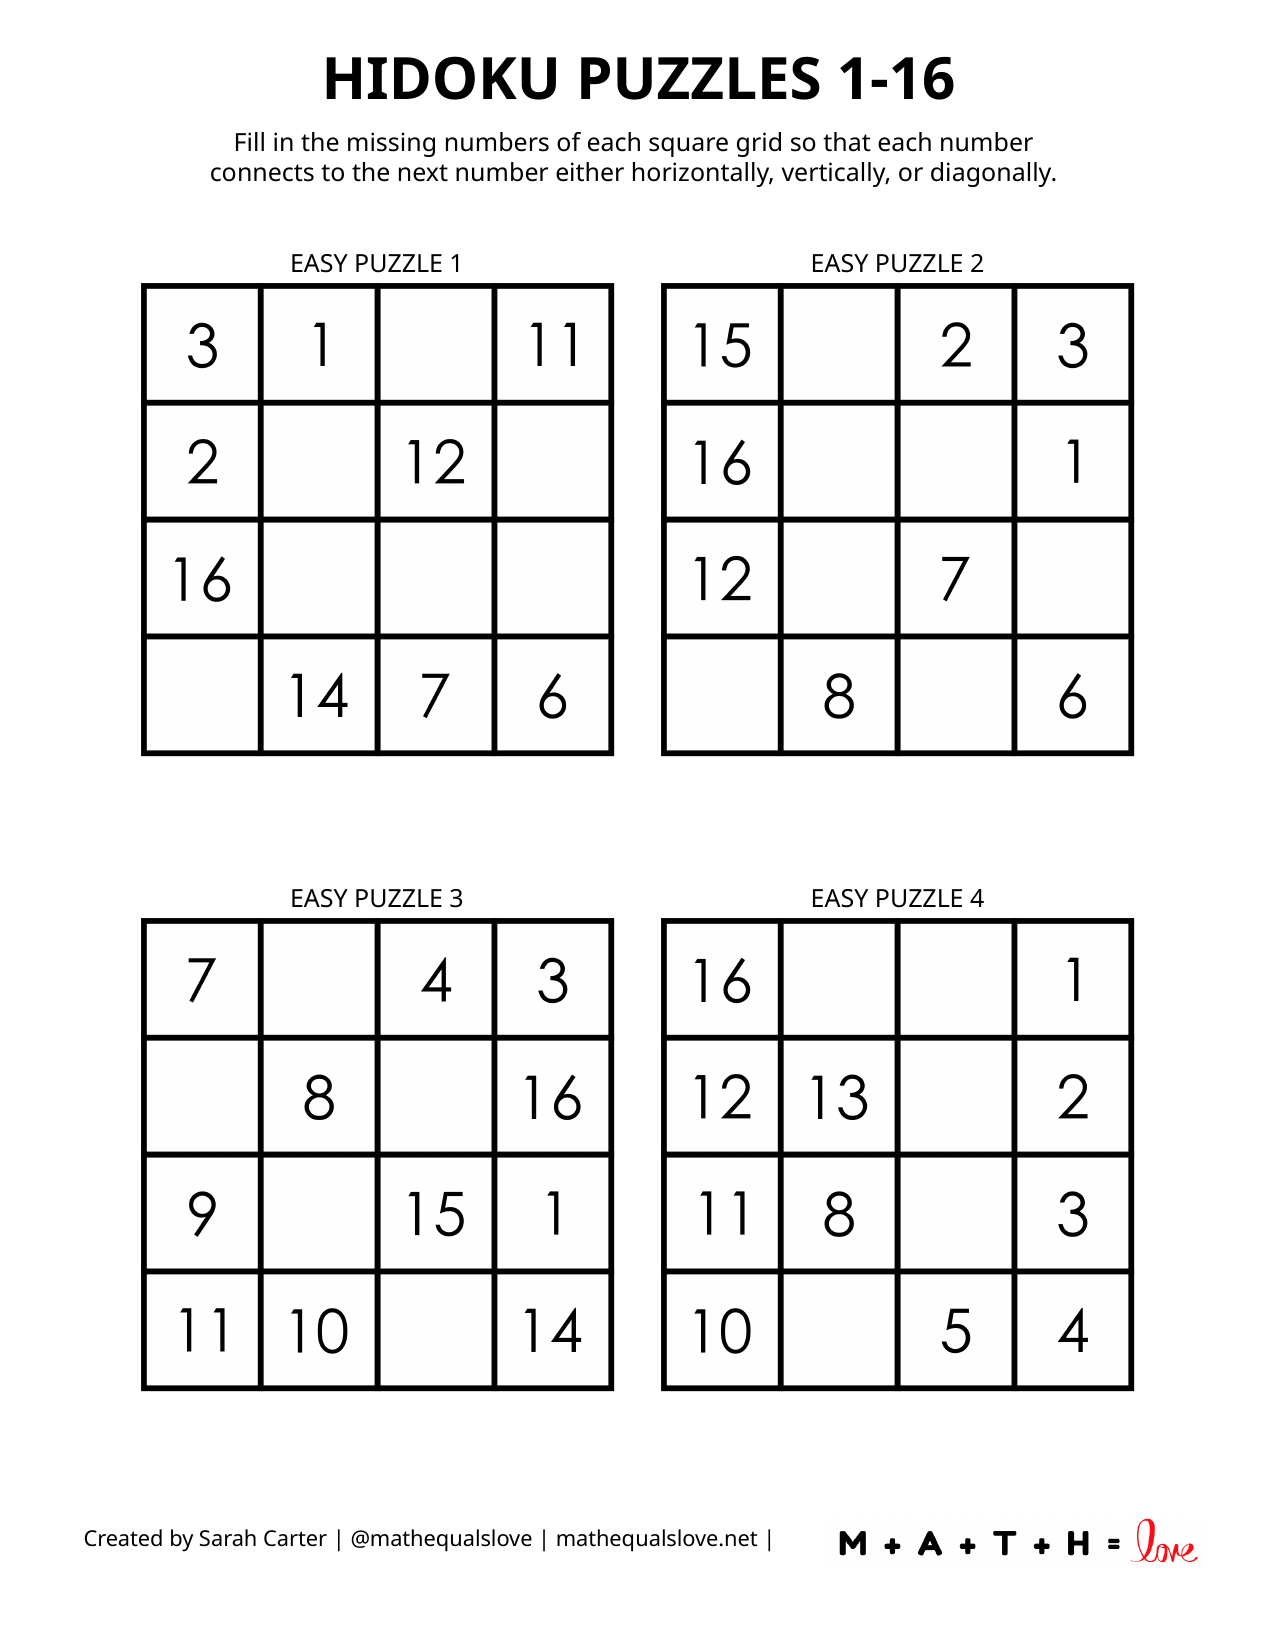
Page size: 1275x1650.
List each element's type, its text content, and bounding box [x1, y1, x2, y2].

picture [137, 280, 617, 760]
picture [826, 1516, 1207, 1568]
picture [658, 915, 1138, 1395]
picture [658, 280, 1138, 760]
text_box EASY PUZZLE 3 [138, 882, 617, 915]
text_box Fill in the missing numbers of each square grid so that each number connects to the next number either horizontally, vertically, or diagonally. [0, 118, 1275, 194]
text_box EASY PUZZLE 4 [658, 882, 1137, 915]
text_box HIDOKU PUZZLES 1-16 [66, 33, 1211, 118]
text_box Created by Sarah Carter | @mathequalslove | mathequalslove.net | [68, 1516, 826, 1558]
text_box EASY PUZZLE 1 [138, 247, 617, 280]
text_box EASY PUZZLE 2 [658, 247, 1137, 280]
picture [137, 915, 617, 1395]
